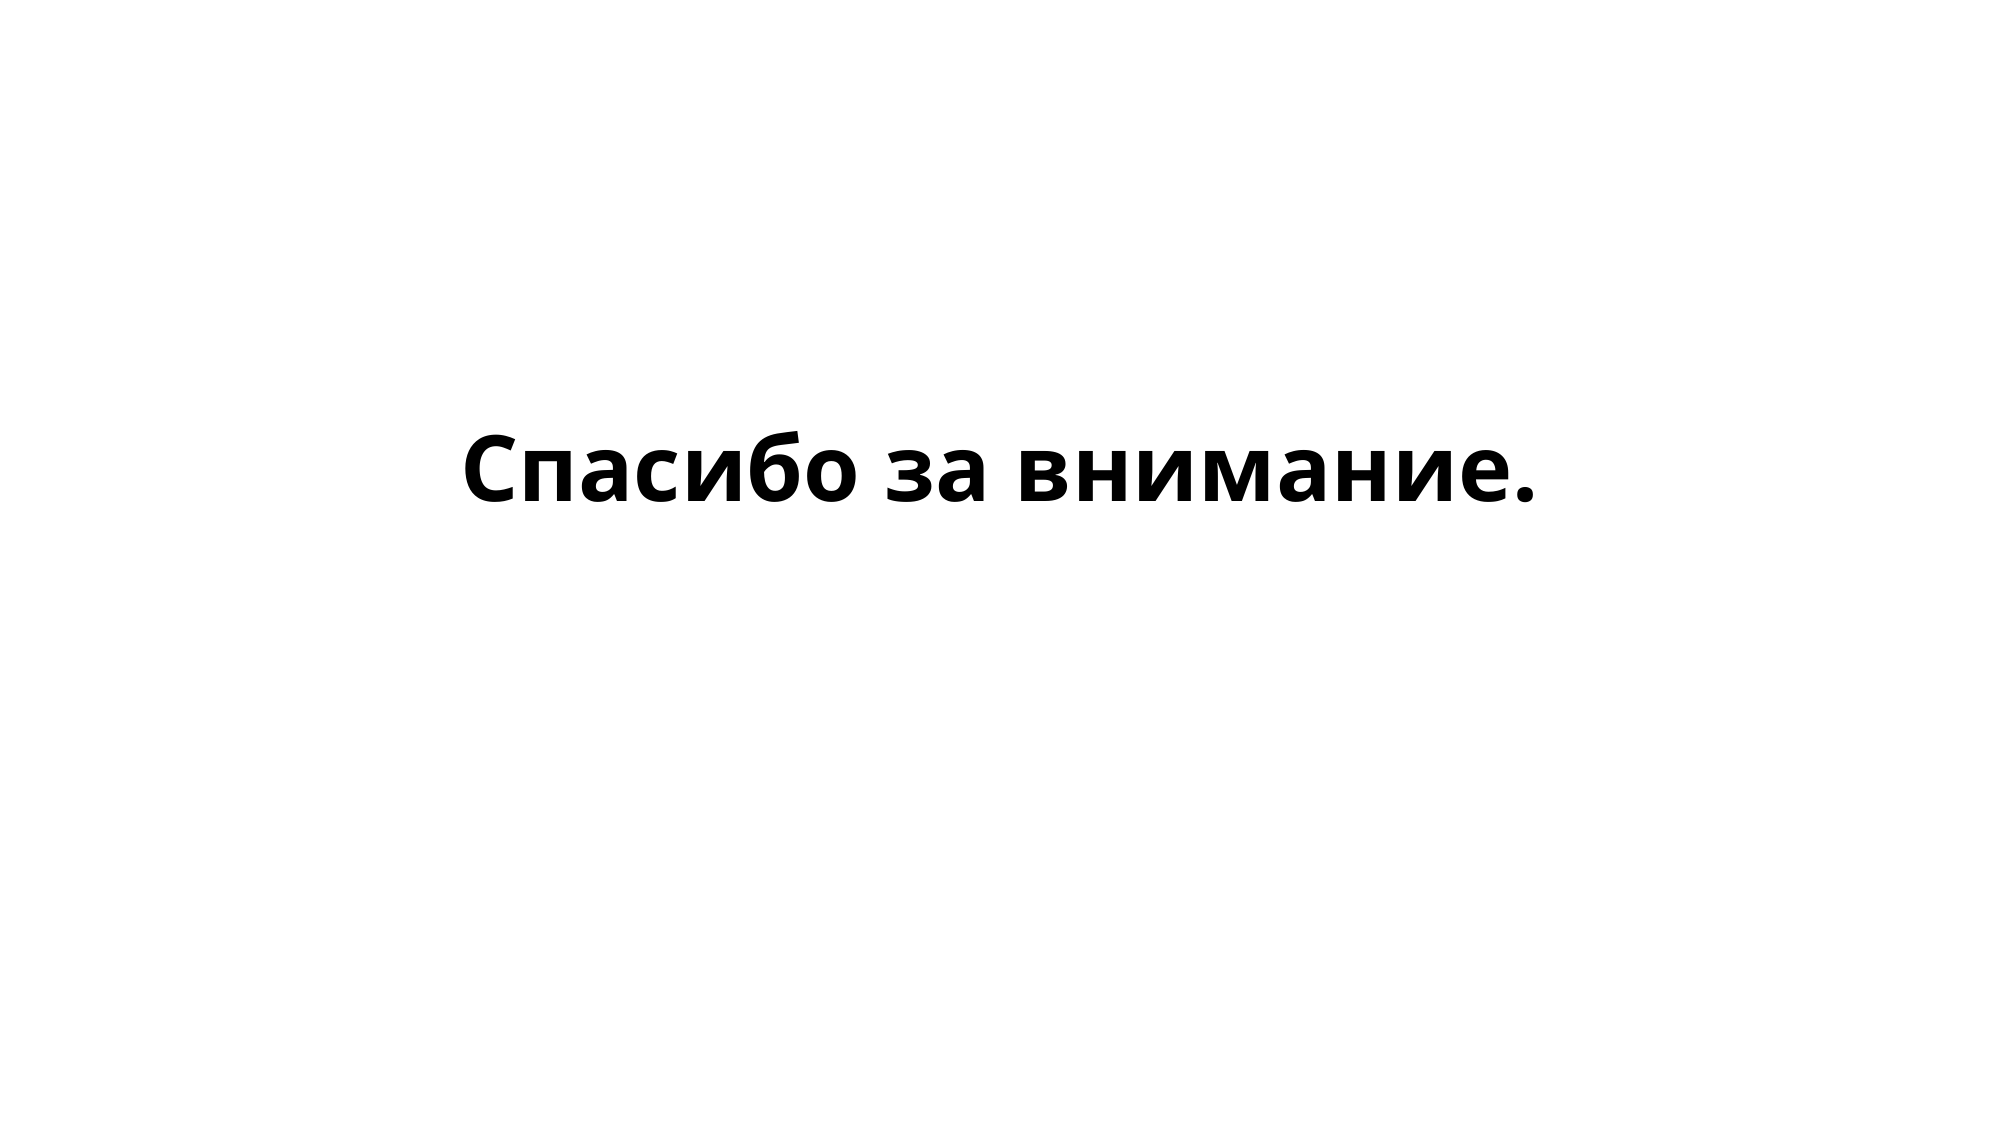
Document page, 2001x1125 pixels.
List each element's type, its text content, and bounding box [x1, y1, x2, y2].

title Спасибо за внимание. [137, 59, 1863, 896]
